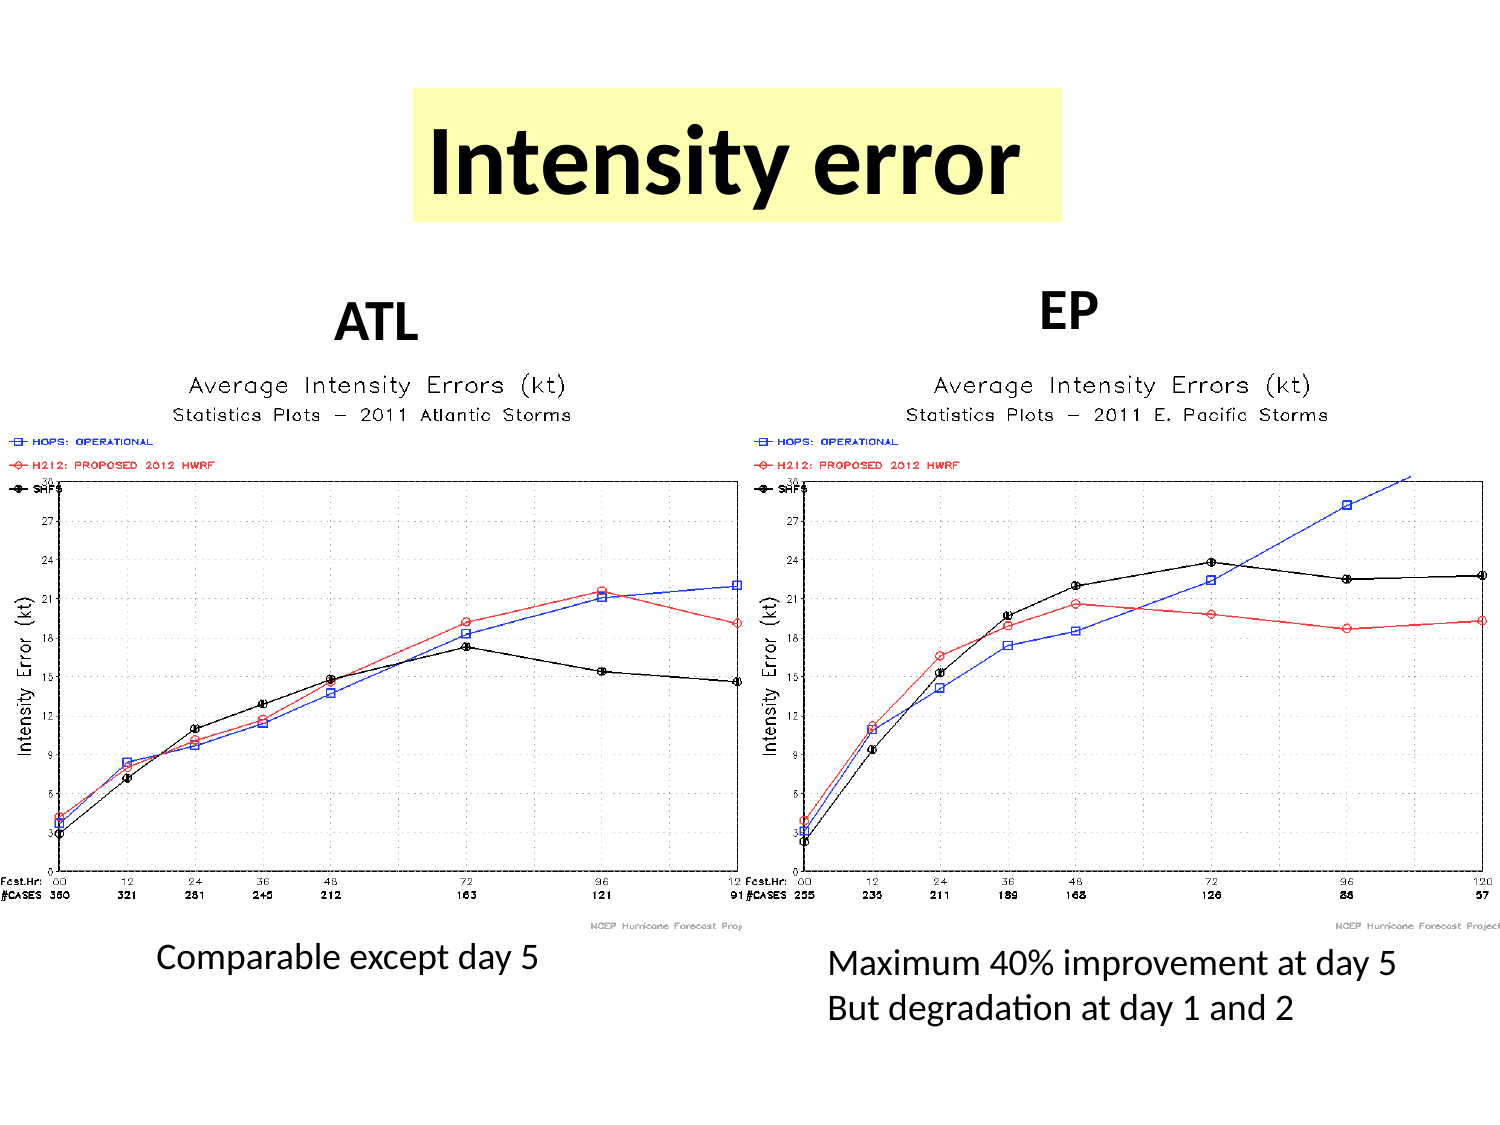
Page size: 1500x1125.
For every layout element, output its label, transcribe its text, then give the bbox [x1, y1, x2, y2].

text_box ATL [319, 275, 452, 358]
text_box EP [1025, 264, 1150, 350]
text_box Comparable except day 5 [141, 939, 630, 985]
text_box Maximum 40% improvement at day 5 But degradation at day 1 and 2 [812, 939, 1438, 1036]
text_box Intensity error [412, 87, 1063, 223]
picture [0, 359, 1500, 932]
